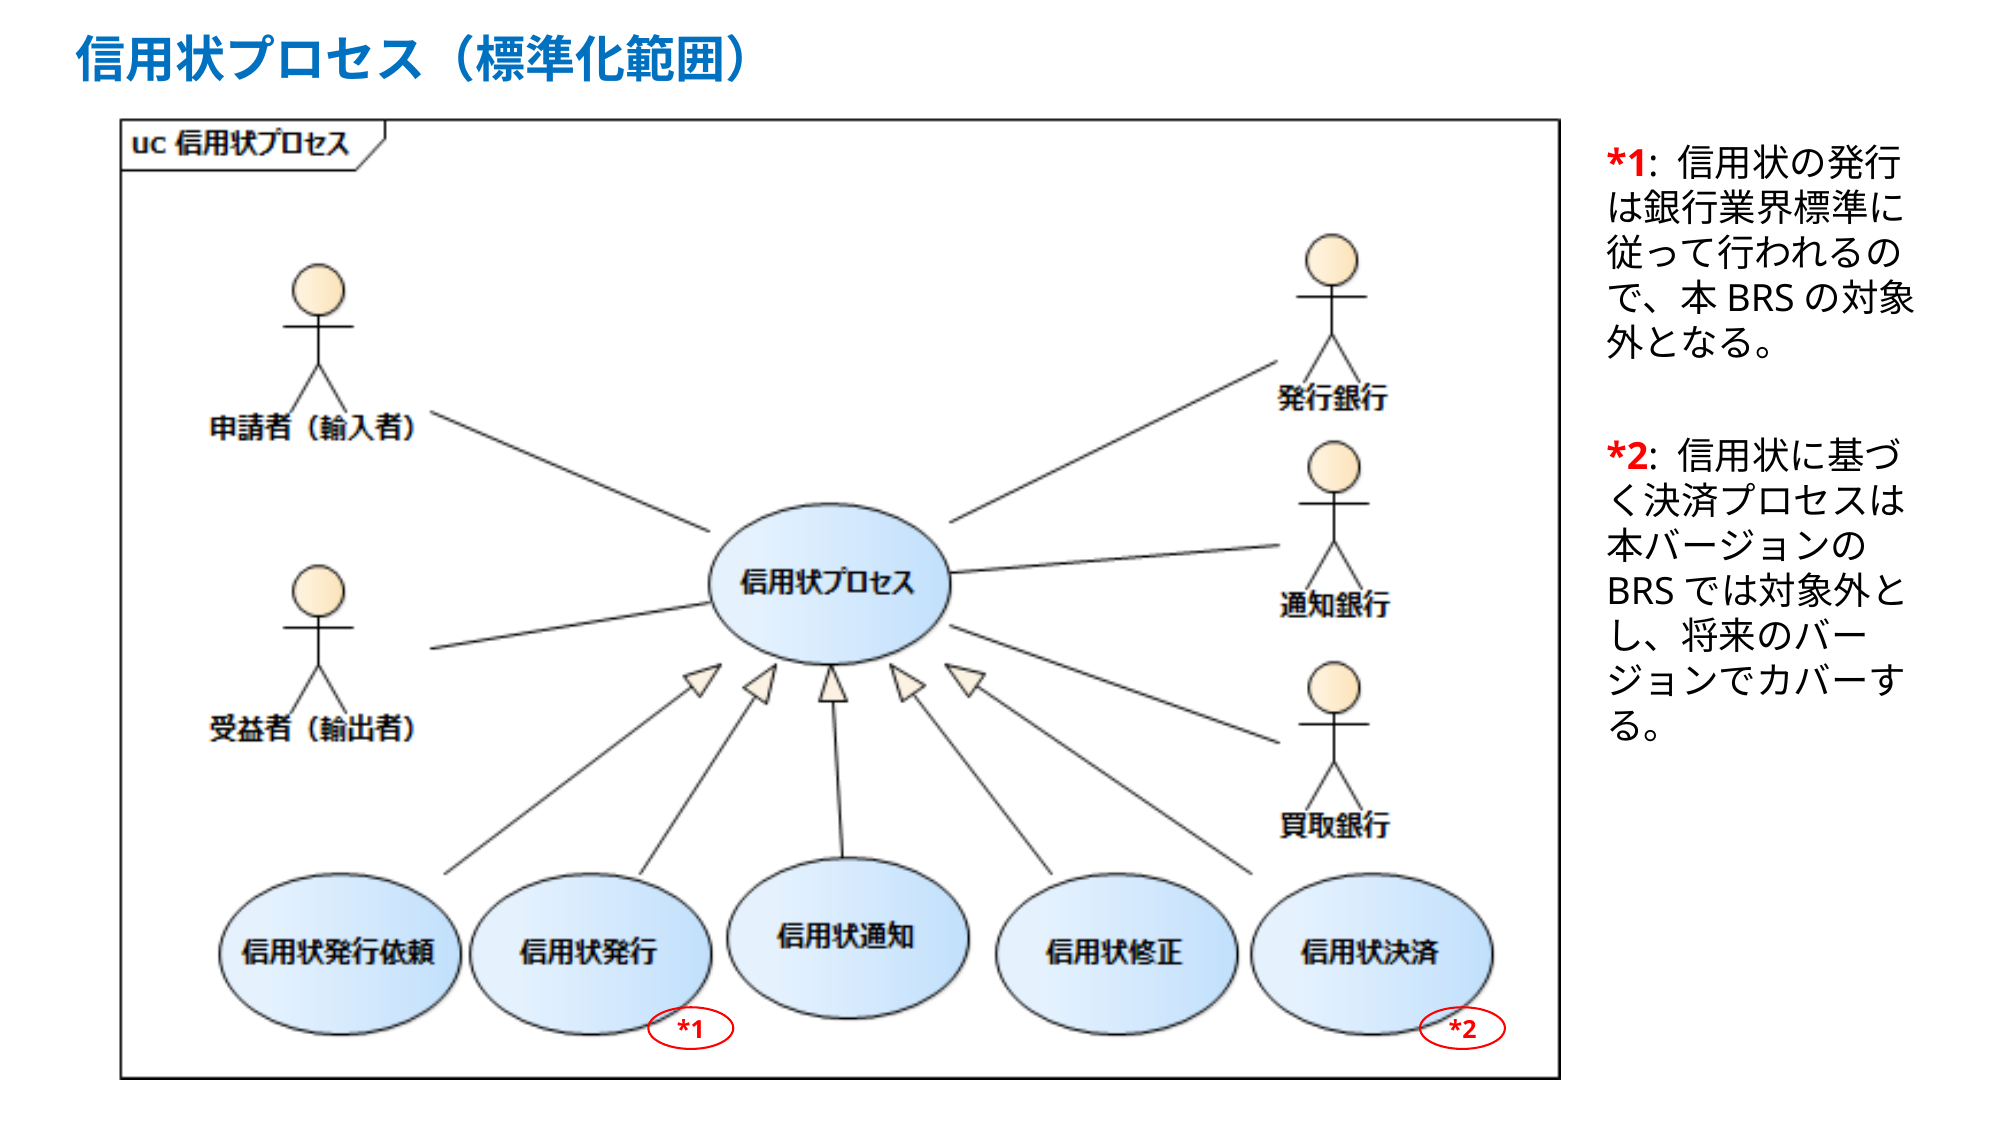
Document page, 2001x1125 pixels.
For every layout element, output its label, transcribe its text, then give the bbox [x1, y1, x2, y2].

picture [118, 117, 1561, 1080]
text_box *1: 信用状の発行は銀行業界標準に従って行われるので、本BRSの対象外となる。 [1591, 131, 1954, 372]
text_box 信用状プロセス（標準化範囲） [60, 20, 881, 96]
text_box *2: 信用状に基づく決済プロセスは本バージョンのBRSでは対象外とし、将来のバージョンでカバーする。 [1591, 424, 1954, 755]
